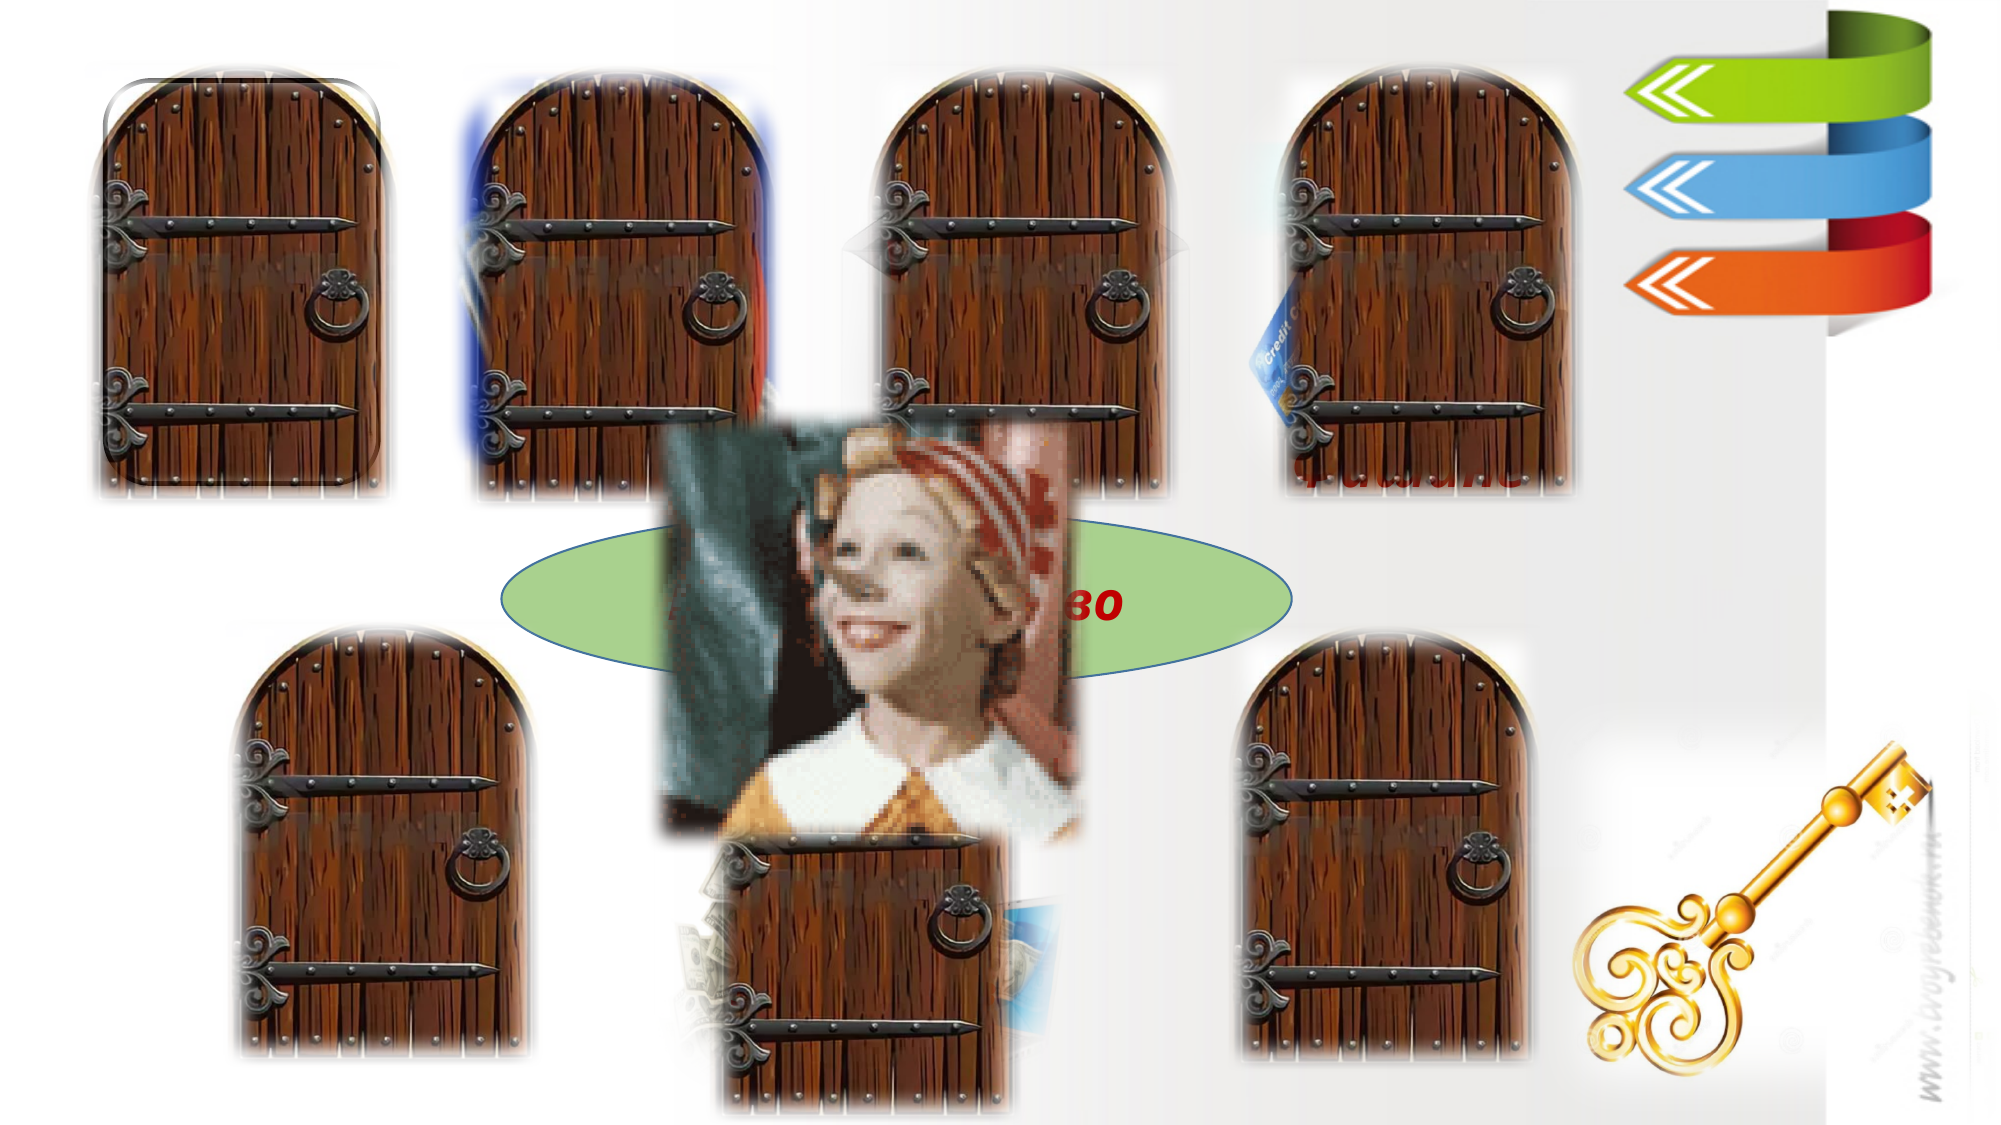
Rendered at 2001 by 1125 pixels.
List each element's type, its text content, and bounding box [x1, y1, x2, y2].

text_box Мошенничество [500, 529, 644, 668]
text_box Мошенничество [1094, 521, 1293, 677]
picture [0, 0, 2001, 1125]
